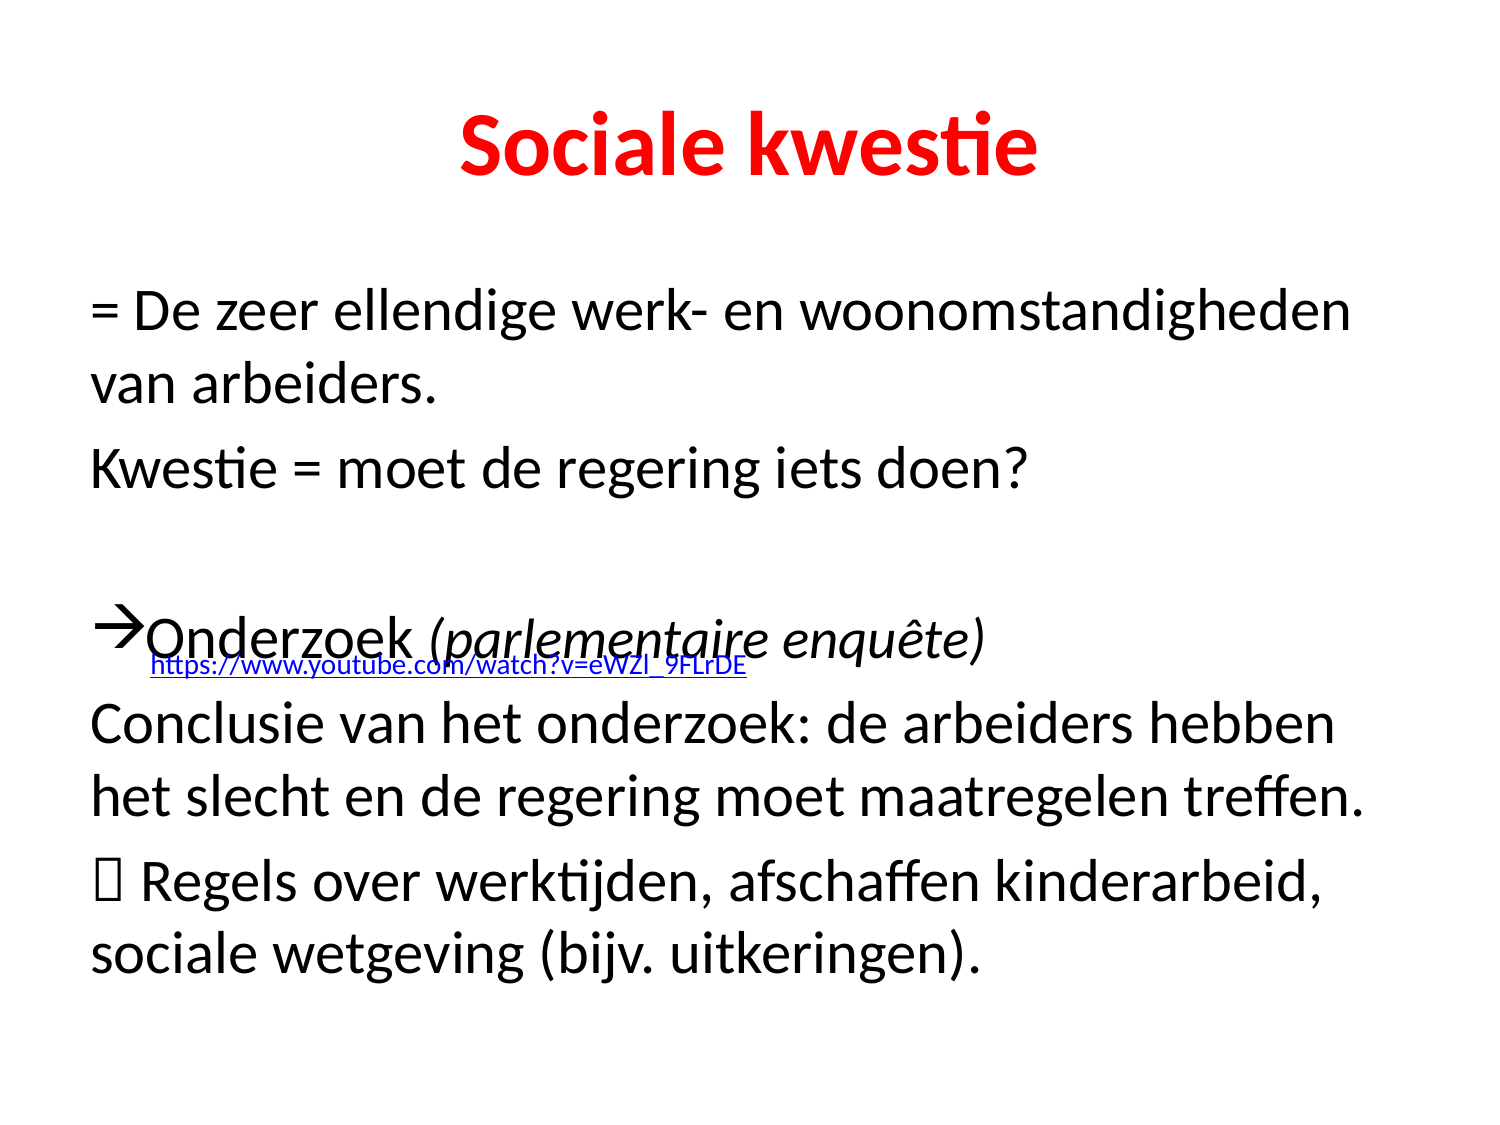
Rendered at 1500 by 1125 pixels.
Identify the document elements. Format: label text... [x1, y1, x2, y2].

title Sociale kwestie [75, 45, 1425, 233]
list = De zeer ellendige werk- en woonomstandigheden van arbeiders. Kwestie = moet de regering iets doen? Onderzoek (parlementaire enquête) Conclusie van het onderzoek: de arbeiders hebben het slecht en de regering moet maatregelen treffen.  Regels over werktijden, afschaffen kinderarbeid, sociale wetgeving (bijv. uitkeringen). [75, 262, 1425, 1005]
text_box https://www.youtube.com/watch?v=eWZl_9FLrDE [135, 637, 886, 688]
